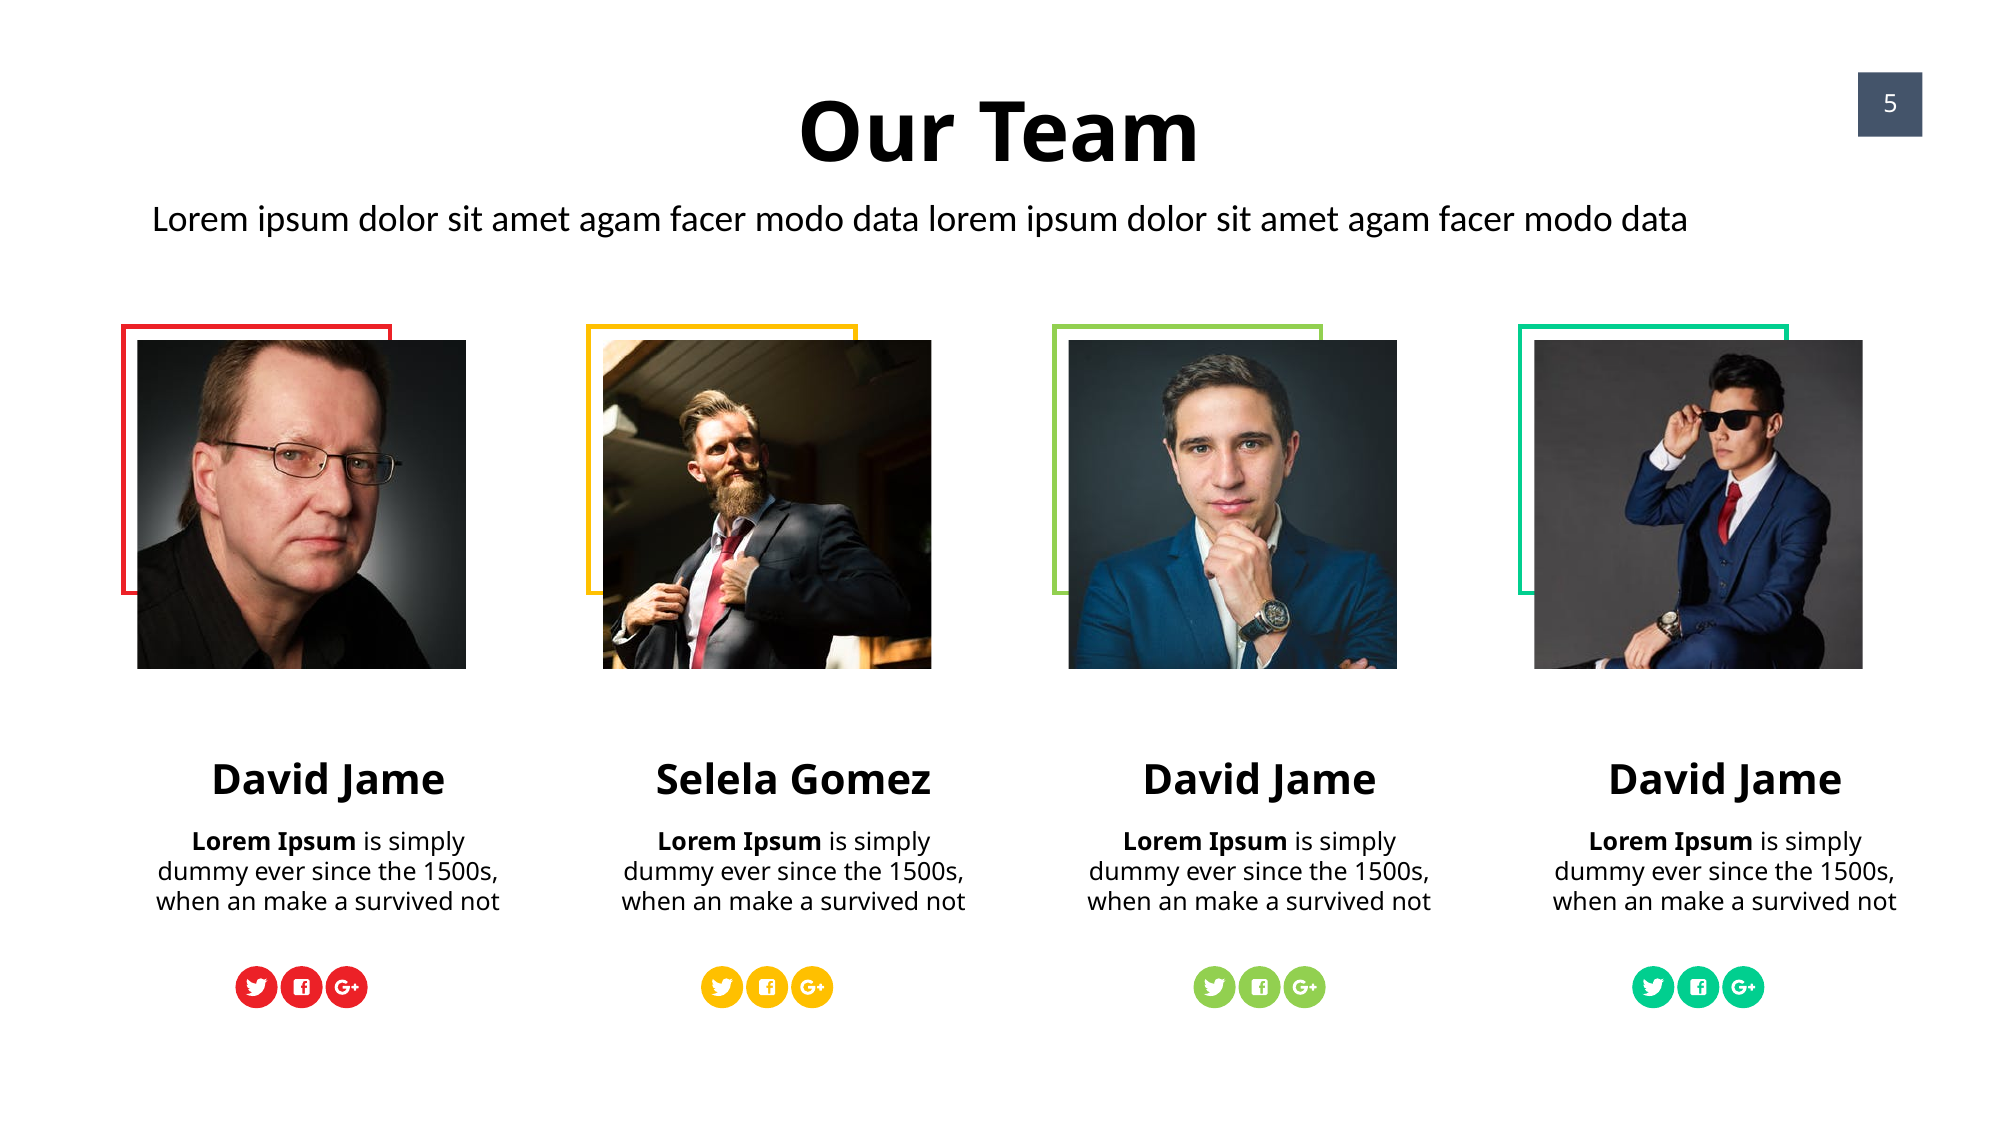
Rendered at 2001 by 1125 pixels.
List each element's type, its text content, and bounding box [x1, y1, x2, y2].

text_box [1068, 754, 1451, 1009]
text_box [1534, 754, 1917, 1009]
text_box [588, 325, 856, 594]
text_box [602, 754, 985, 1009]
text_box [1519, 325, 1788, 594]
slide_number 5 [1863, 78, 1927, 130]
picture [1068, 340, 1397, 669]
text_box [1053, 325, 1322, 594]
subtitle Lorem ipsum dolor sit amet agam facer modo data lorem ipsum dolor sit amet agam facer modo data [137, 186, 1863, 227]
text_box [122, 325, 391, 594]
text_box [137, 754, 520, 1009]
title Our Team [137, 227, 1863, 237]
title Our Team [137, 33, 1863, 186]
picture [137, 340, 466, 669]
picture [603, 340, 932, 669]
picture [1534, 340, 1863, 669]
